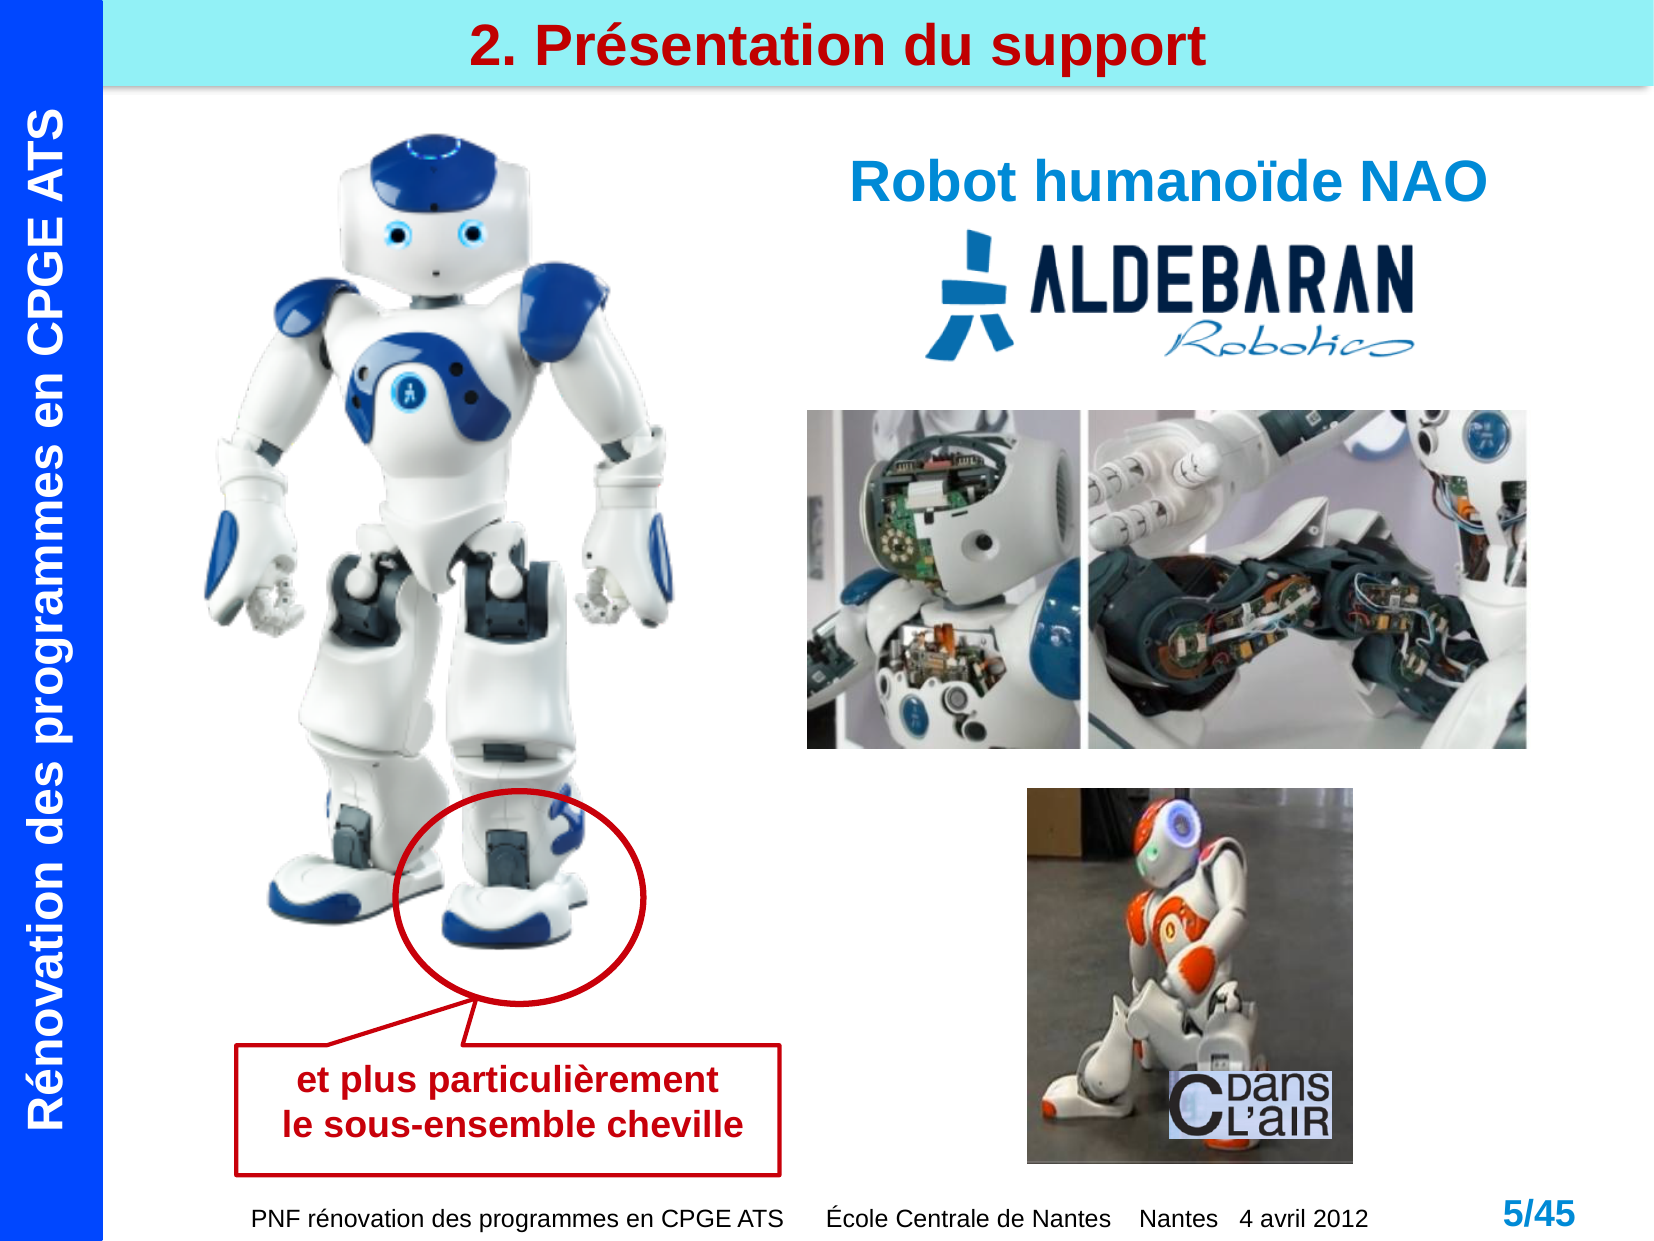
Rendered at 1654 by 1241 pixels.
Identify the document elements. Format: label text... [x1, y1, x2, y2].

text_box et plus particulièrement le sous-ensemble cheville [234, 996, 782, 1178]
picture [909, 218, 1434, 364]
text_box Robot humanoïde NAO [767, 135, 1571, 221]
text_box 2. Présentation du support [165, 0, 1512, 85]
picture [802, 407, 1532, 752]
picture [159, 123, 703, 958]
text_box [1027, 787, 1353, 1164]
text_box [420, 965, 619, 1007]
text_box [968, 773, 1353, 1182]
